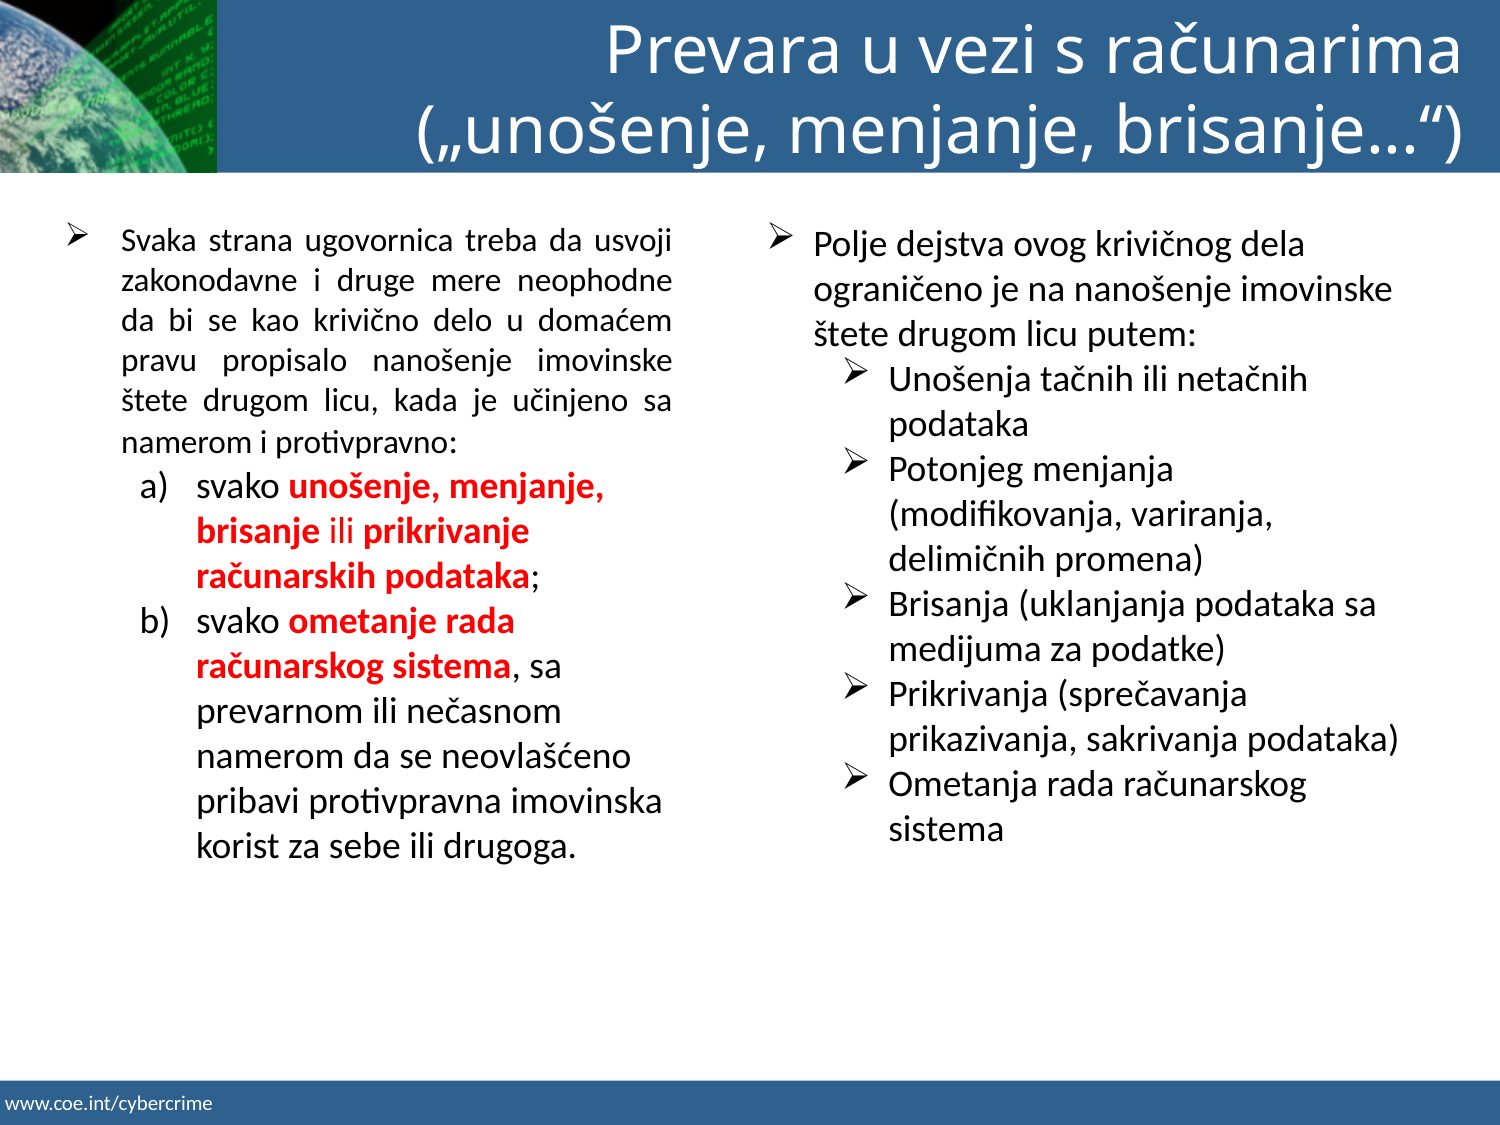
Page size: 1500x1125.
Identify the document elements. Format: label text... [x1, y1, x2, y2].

text_box Prevara u vezi s računarima („unošenje, menjanje, brisanje...“) [227, 0, 1480, 175]
text_box Polje dejstva ovog krivičnog dela ograničeno je na nanošenje imovinske štete drugom licu putem: Unošenja tačnih ili netačnih podataka Potonjeg menjanja (modifikovanja, variranja, delimičnih promena) Brisanja (uklanjanja podataka sa medijuma za podatke) Prikrivanja (sprečavanja prikazivanja, sakrivanja podataka) Ometanja rada računarskog sistema [751, 211, 1420, 856]
picture [0, 0, 217, 173]
text_box Svaka strana ugovornica treba da usvoji zakonodavne i druge mere neophodne da bi se kao krivično delo u domaćem pravu propisalo nanošenje imovinske štete drugom licu, kada je učinjeno sa namerom i protivpravno: svako unošenje, menjanje, brisanje ili prikrivanje računarskih podataka; svako ometanje rada računarskog sistema, sa prevarnom ili nečasnom namerom da se neovlašćeno pribavi protivpravna imovinska korist za sebe ili drugoga. [49, 211, 688, 873]
